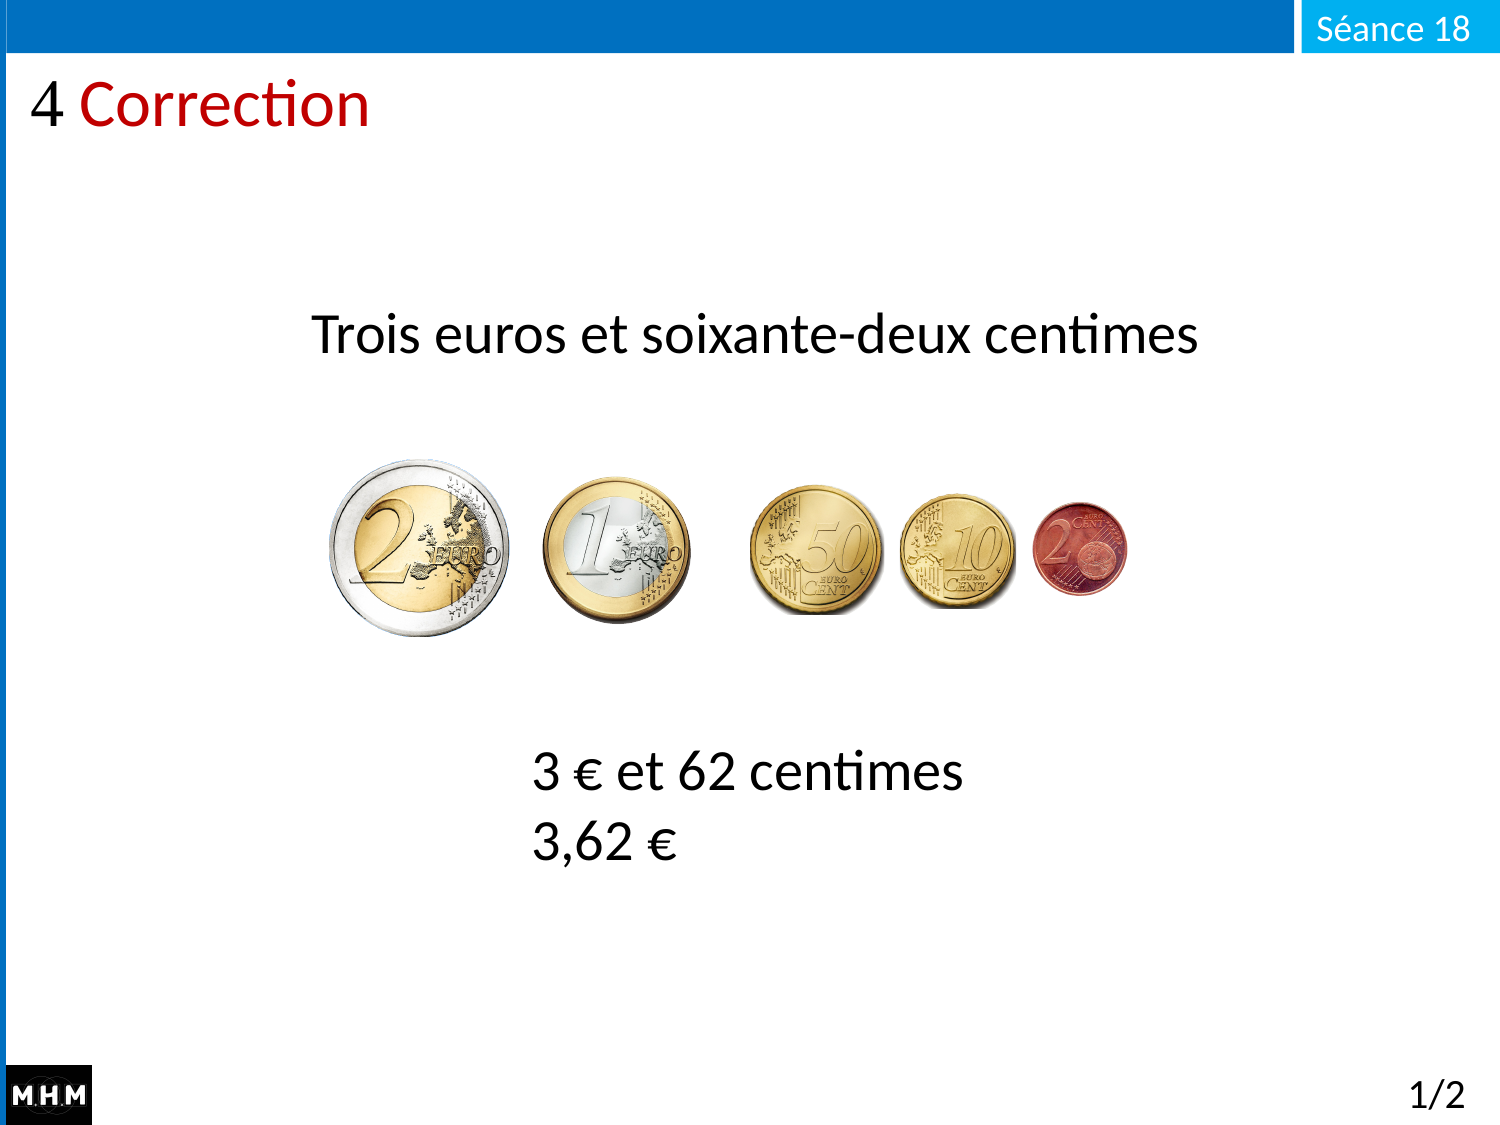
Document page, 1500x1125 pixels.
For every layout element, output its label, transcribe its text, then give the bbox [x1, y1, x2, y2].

title  Correction [14, 60, 1391, 150]
picture [328, 459, 510, 637]
picture [1031, 500, 1129, 598]
picture [899, 493, 1017, 609]
picture [542, 476, 692, 625]
list 1/2 [1373, 1064, 1500, 1125]
picture [6, 1065, 92, 1125]
picture [749, 483, 885, 615]
text_box Trois euros et soixante-deux centimes [296, 287, 1275, 373]
text_box 3 € et 62 centimes 3,62 € [516, 724, 984, 880]
